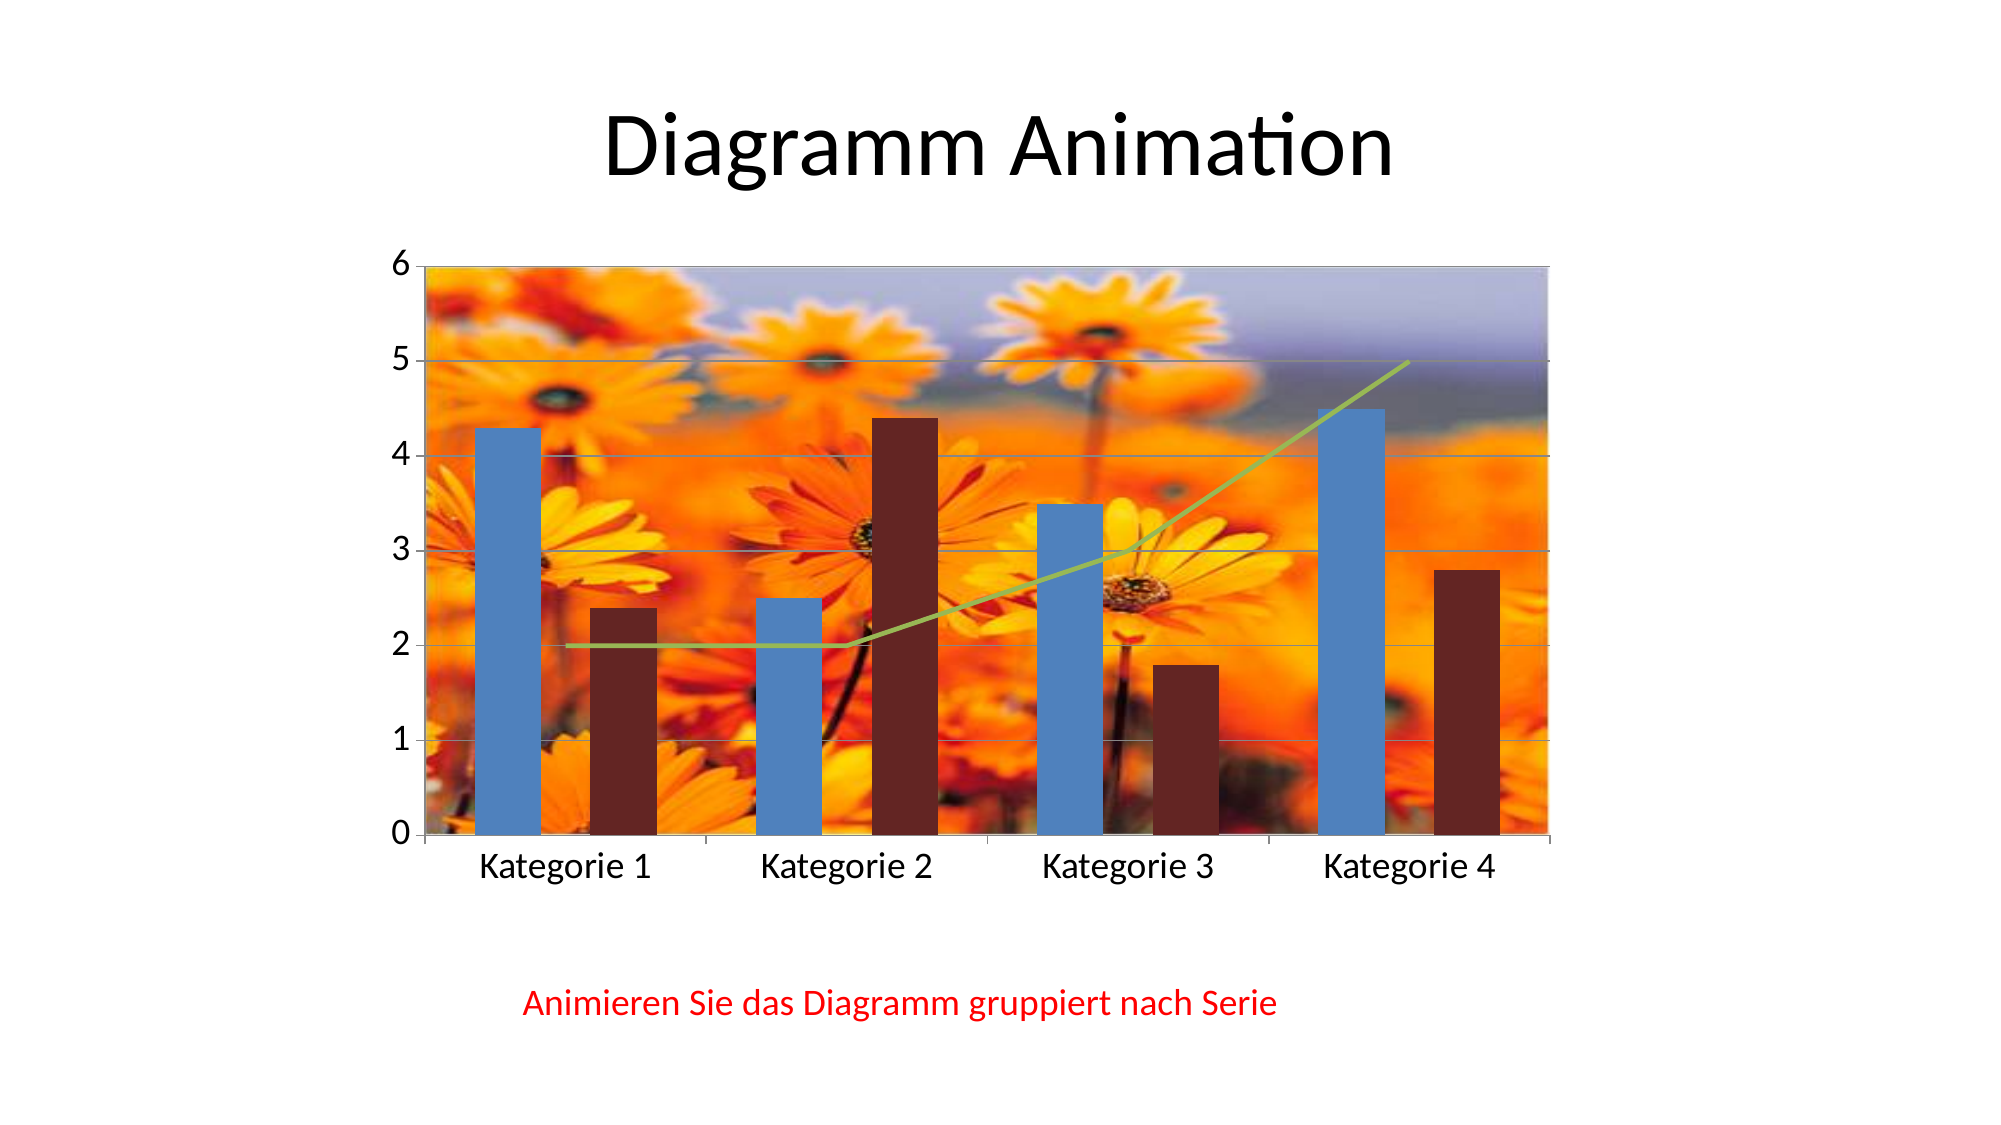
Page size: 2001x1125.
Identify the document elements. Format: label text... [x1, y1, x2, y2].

chart [366, 234, 1575, 902]
title Diagramm Animation [99, 45, 1900, 233]
text_box Animieren Sie das Diagramm gruppiert nach Serie [507, 970, 1559, 1031]
